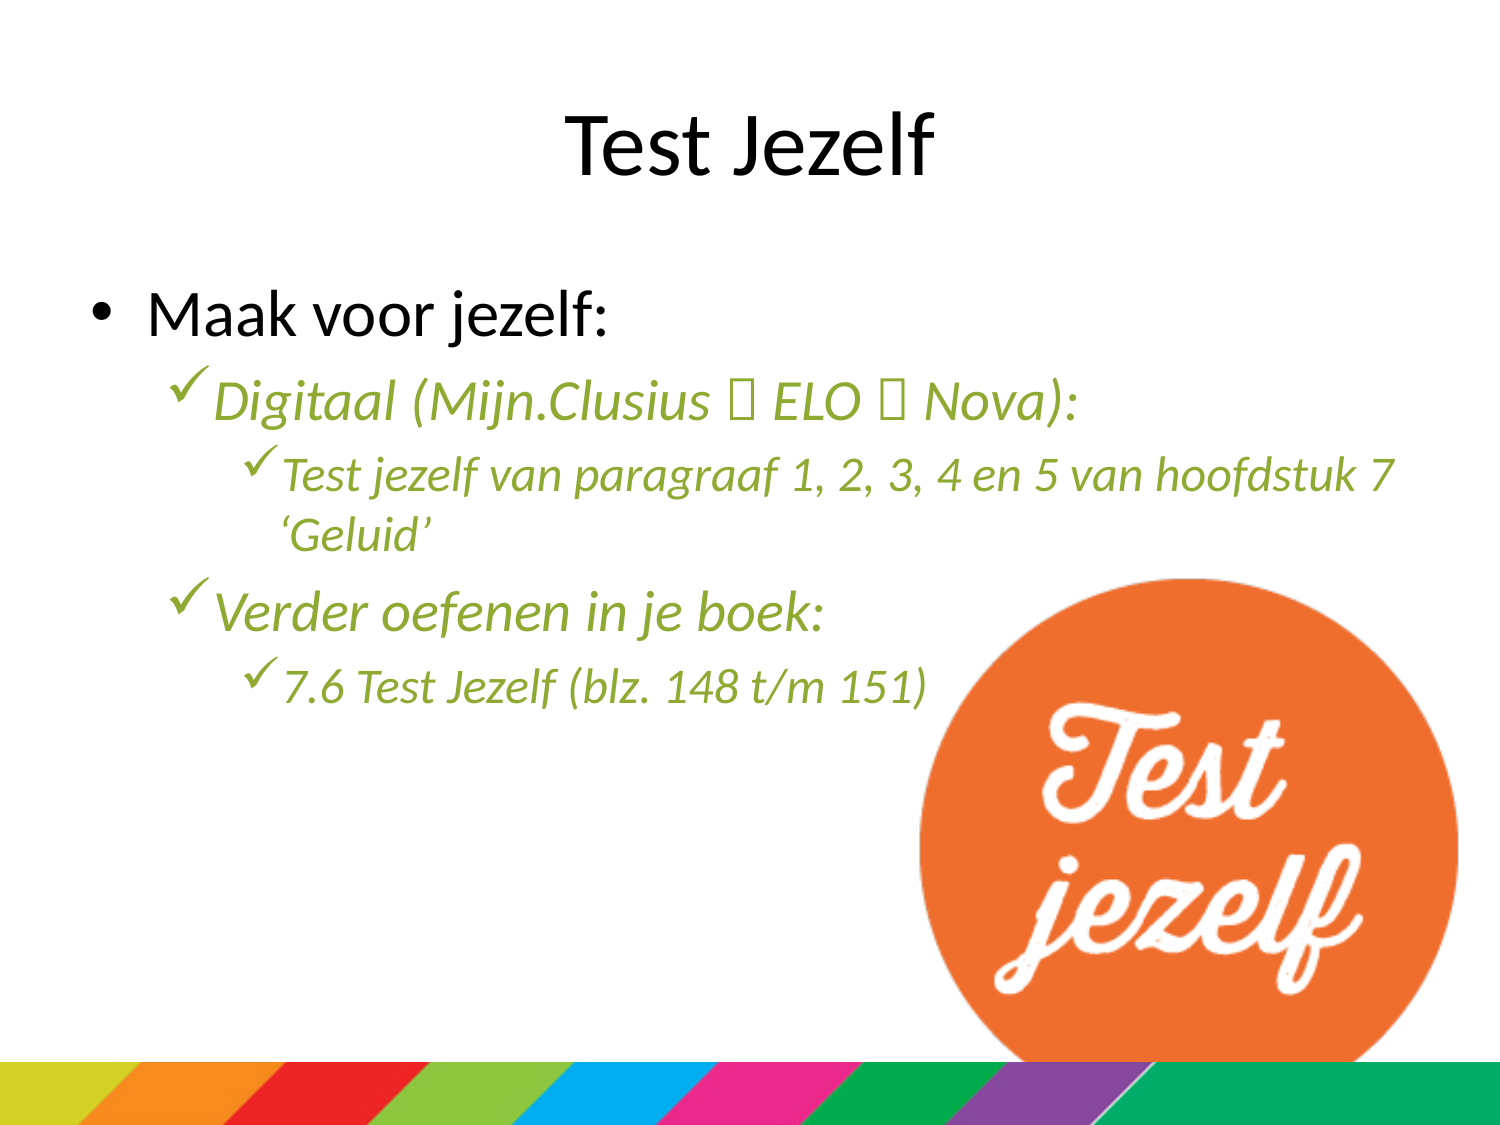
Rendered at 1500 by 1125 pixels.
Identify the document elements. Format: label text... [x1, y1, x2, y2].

picture [0, 1062, 574, 1125]
picture [656, 538, 1500, 1125]
list Maak voor jezelf: Digitaal (Mijn.Clusius  ELO  Nova): Test jezelf van paragraaf 1, 2, 3, 4 en 5 van hoofdstuk 7 ‘Geluid’ Verder oefenen in je boek: 7.6 Test Jezelf (blz. 148 t/m 151) [75, 262, 1425, 1005]
title Test Jezelf [75, 45, 1425, 233]
